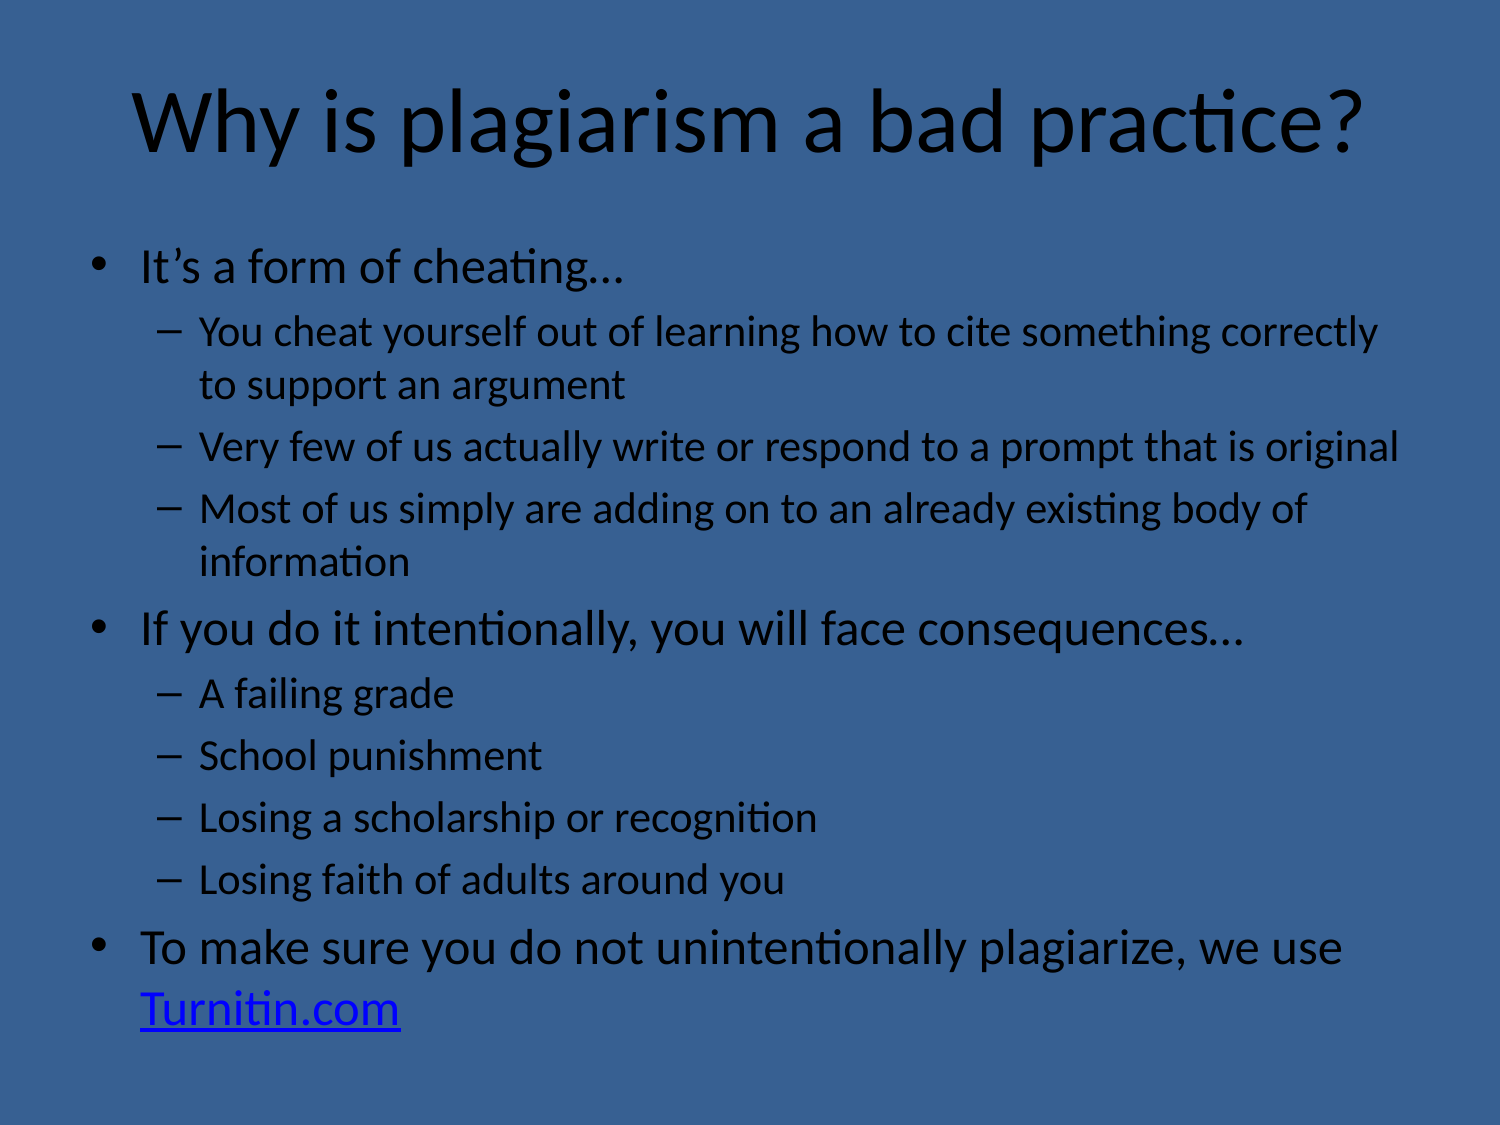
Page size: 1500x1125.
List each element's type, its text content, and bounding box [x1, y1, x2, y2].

list It’s a form of cheating… You cheat yourself out of learning how to cite something correctly to support an argument Very few of us actually write or respond to a prompt that is original Most of us simply are adding on to an already existing body of information If you do it intentionally, you will face consequences… A failing grade School punishment Losing a scholarship or recognition Losing faith of adults around you To make sure you do not unintentionally plagiarize, we use Turnitin.com [75, 224, 1425, 1100]
title Why is plagiarism a bad practice? [75, 45, 1425, 188]
